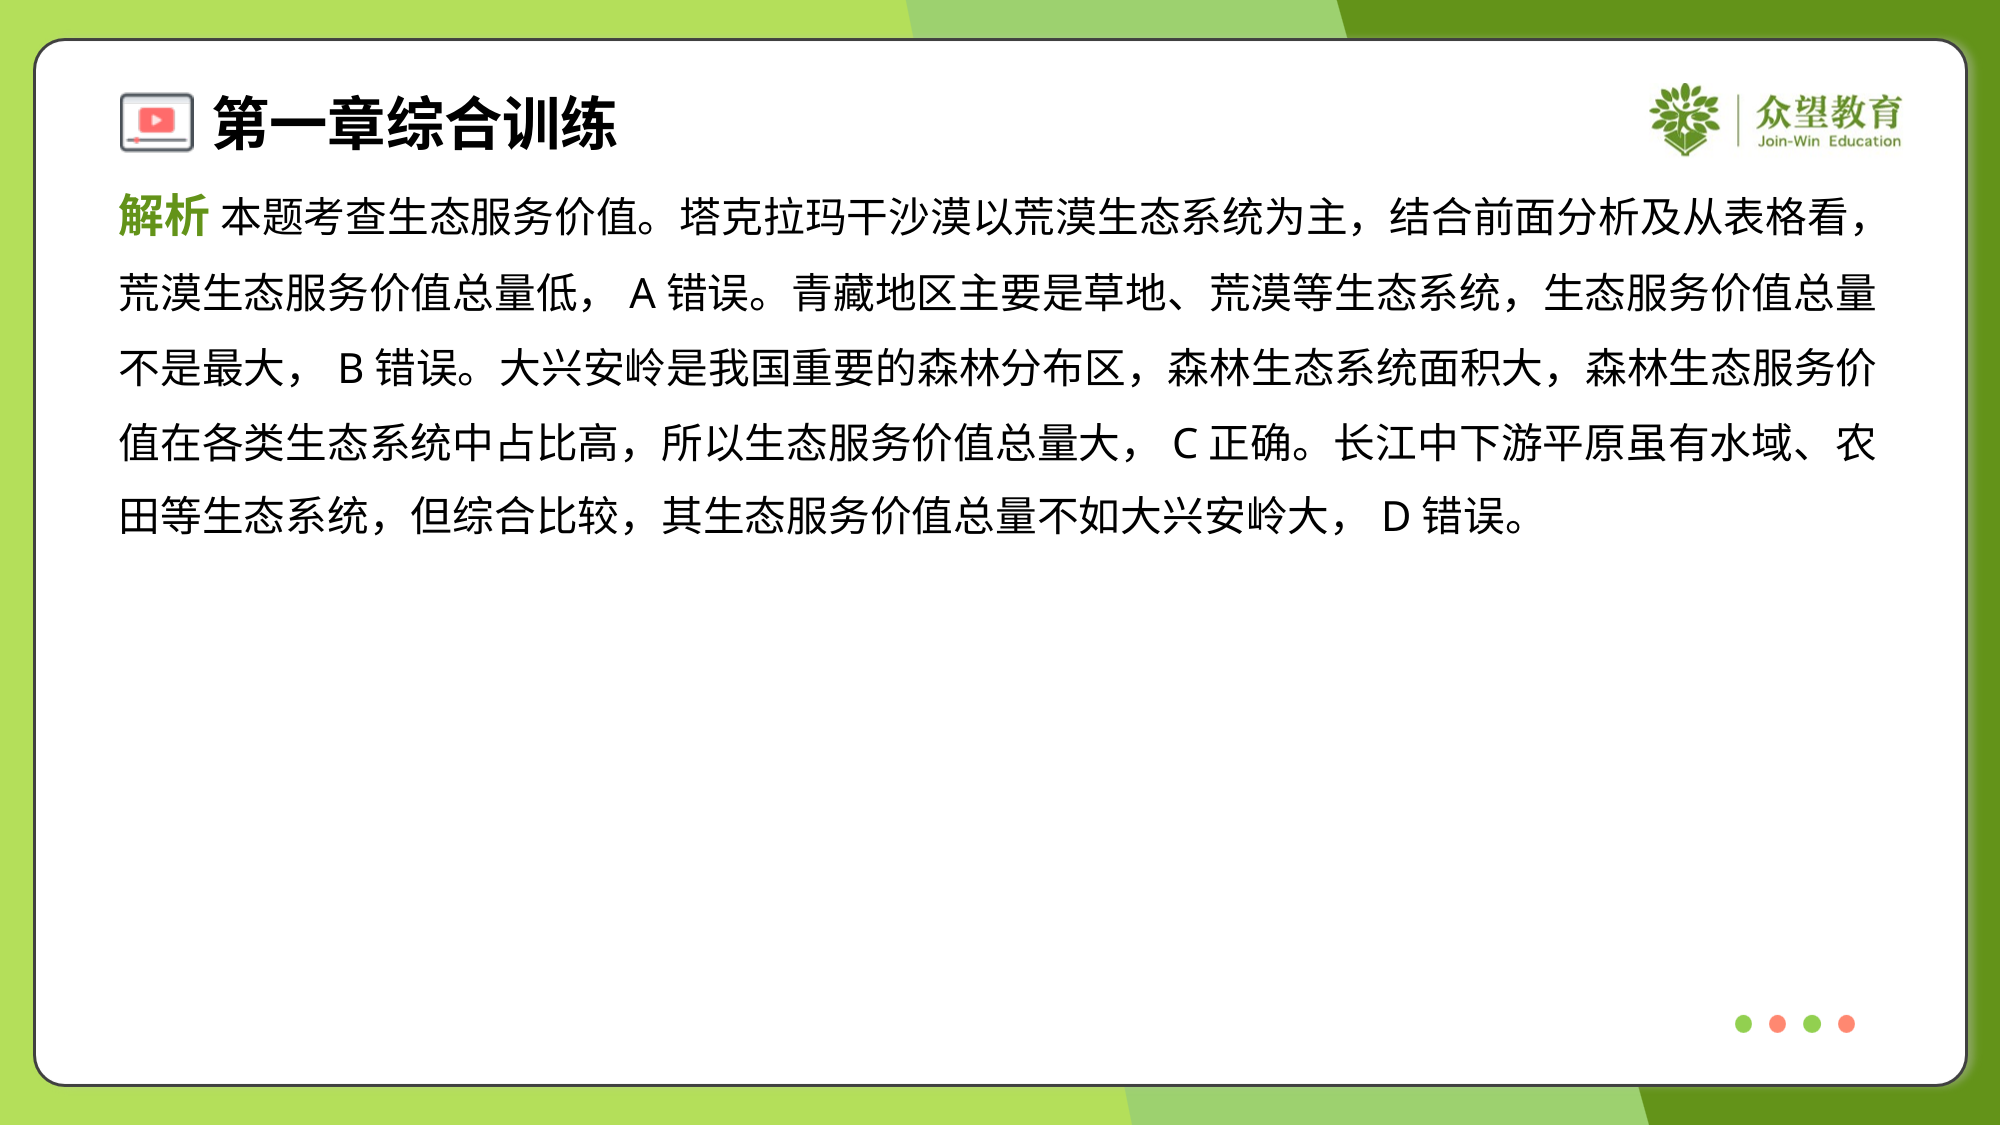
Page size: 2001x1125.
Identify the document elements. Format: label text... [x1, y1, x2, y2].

picture [0, 0, 2000, 1125]
text_box 解析 本题考查生态服务价值。塔克拉玛干沙漠以荒漠生态系统为主，结合前面分析及从表格看， 荒漠生态服务价值总量低，A错误。青藏地区主要是草地、荒漠等生态系统，生态服务价值总量 不是最大，B错误。大兴安岭是我国重要的森林分布区，森林生态系统面积大，森林生态服务价 值在各类生态系统中占比高，所以生态服务价值总量大，C正确。长江中下游平原虽有水域、农 田等生态系统，但综合比较，其生态服务价值总量不如大兴安岭大，D错误。 [118, 164, 1883, 533]
